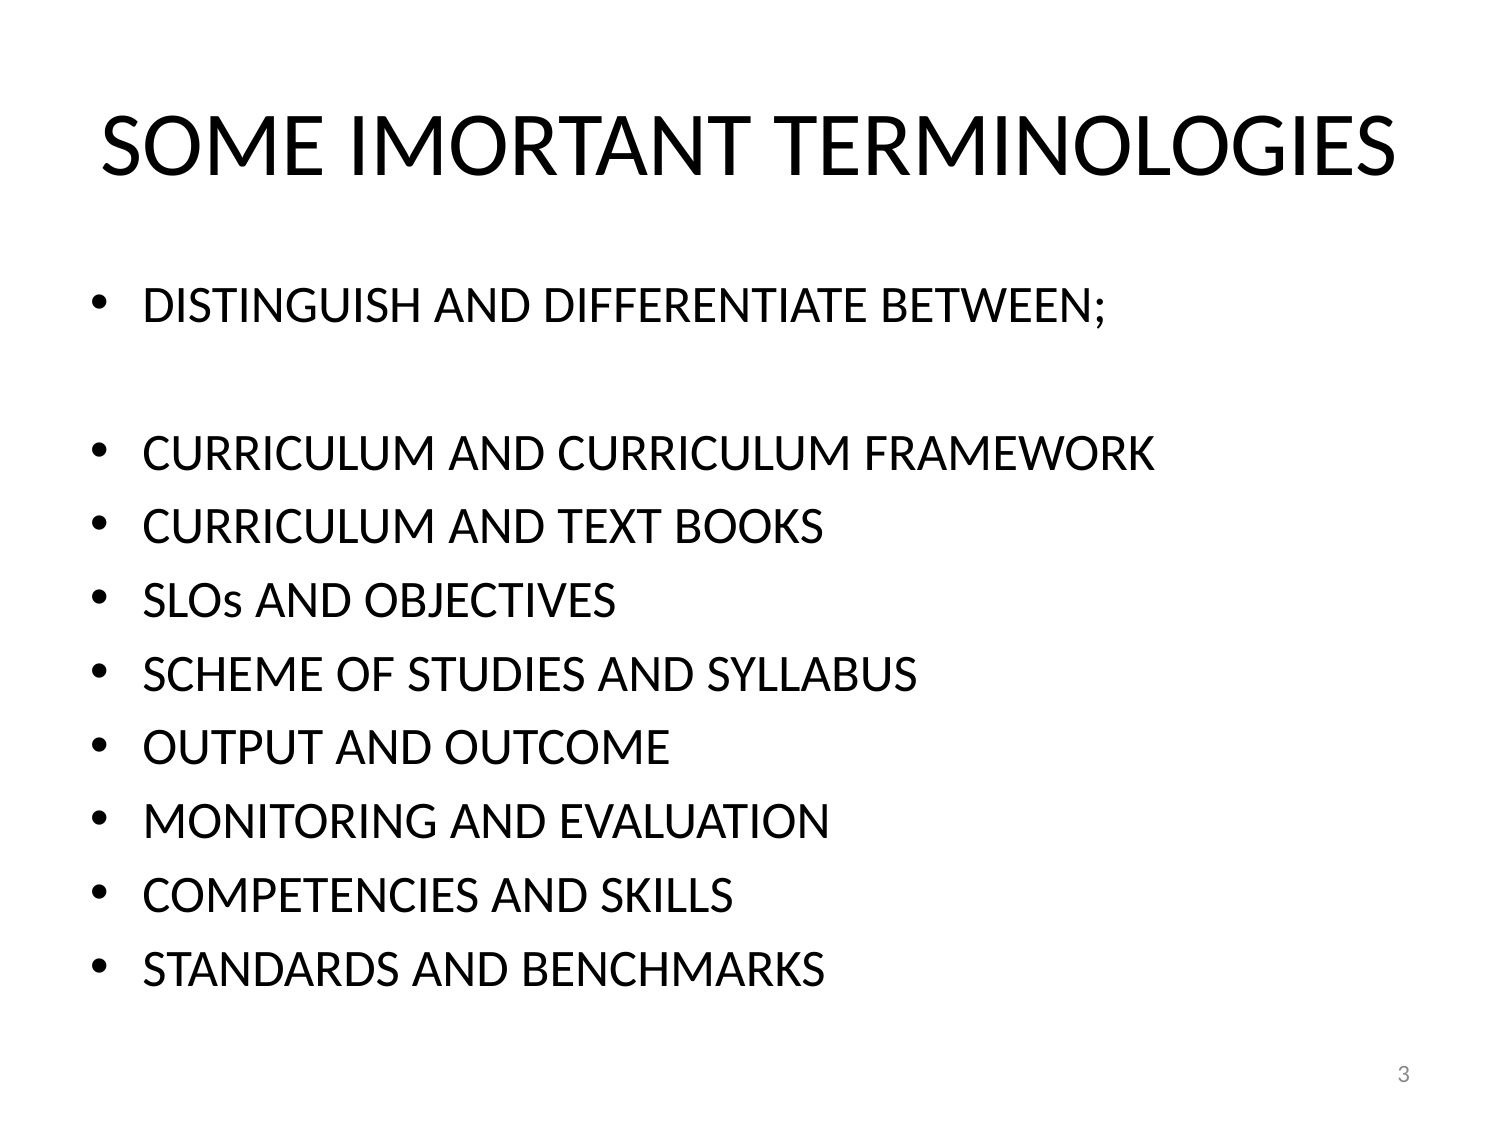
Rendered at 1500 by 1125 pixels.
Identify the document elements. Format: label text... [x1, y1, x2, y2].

title SOME IMORTANT TERMINOLOGIES [75, 45, 1425, 233]
list DISTINGUISH AND DIFFERENTIATE BETWEEN; CURRICULUM AND CURRICULUM FRAMEWORK CURRICULUM AND TEXT BOOKS SLOs AND OBJECTIVES SCHEME OF STUDIES AND SYLLABUS OUTPUT AND OUTCOME MONITORING AND EVALUATION COMPETENCIES AND SKILLS STANDARDS AND BENCHMARKS [75, 262, 1425, 1005]
slide_number 3 [1074, 1042, 1425, 1103]
